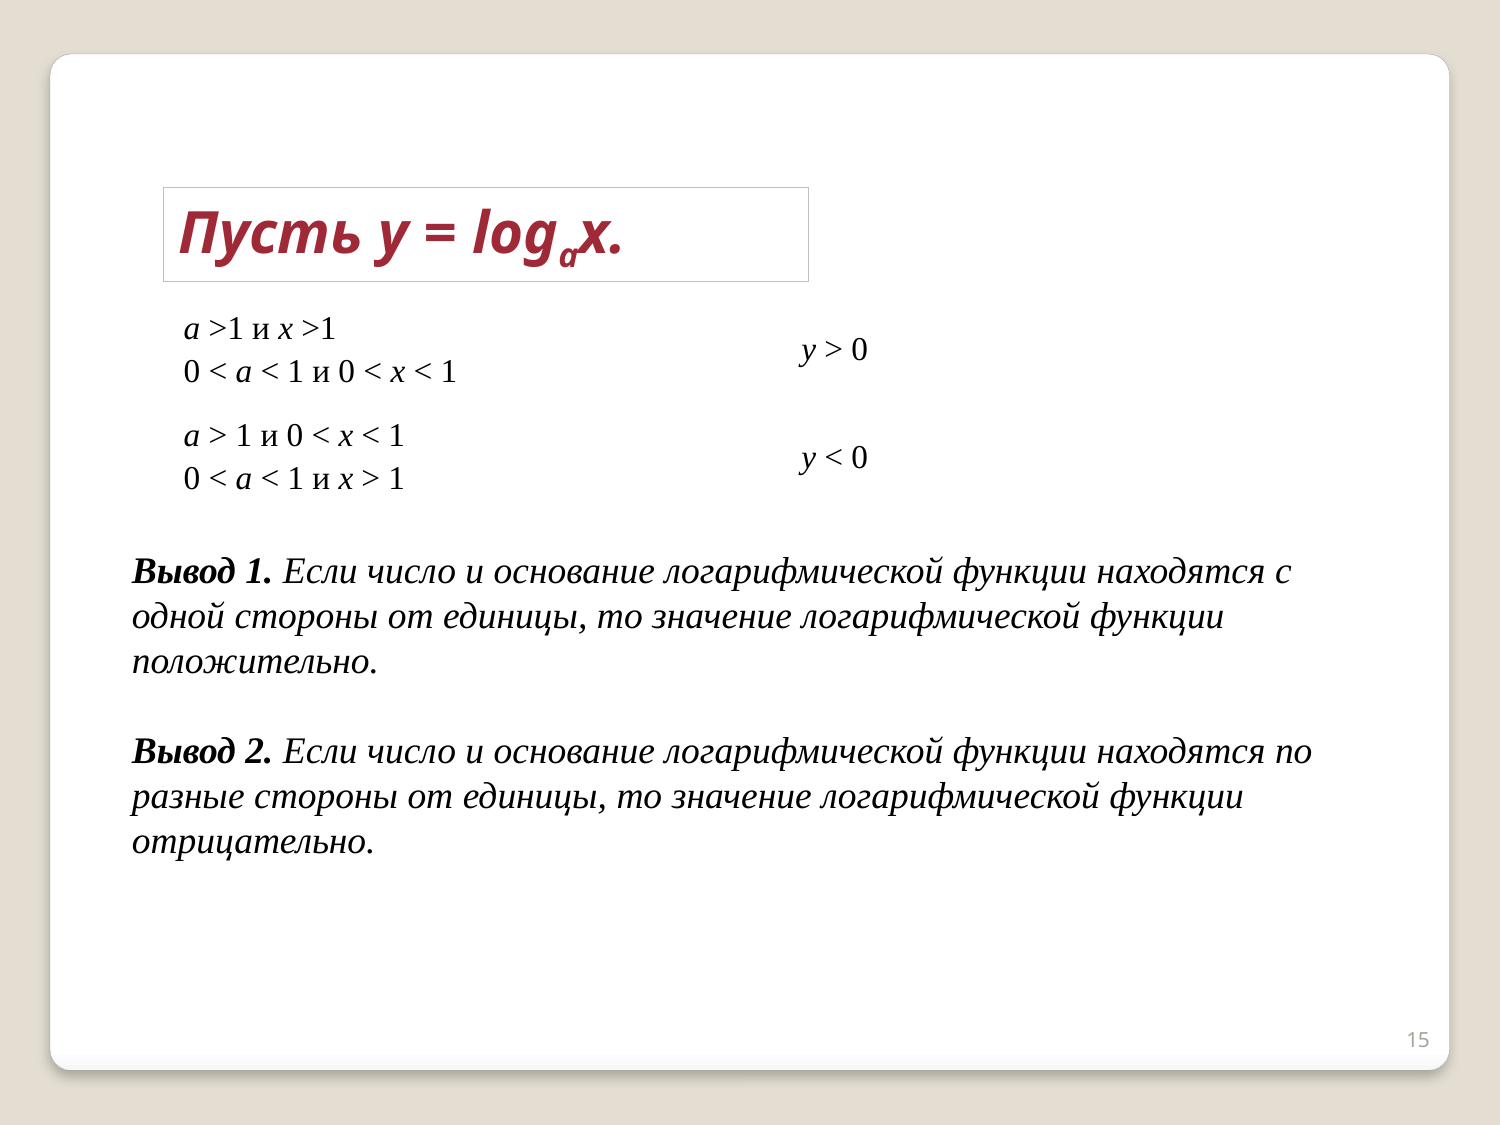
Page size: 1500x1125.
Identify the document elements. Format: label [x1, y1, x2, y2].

table_header [616, 294, 1054, 400]
table_cell [177, 401, 614, 507]
text_box [117, 538, 1348, 869]
table_header [177, 294, 614, 400]
slide_number [1369, 1002, 1445, 1063]
text_box [163, 187, 809, 282]
table_cell [616, 401, 1054, 507]
